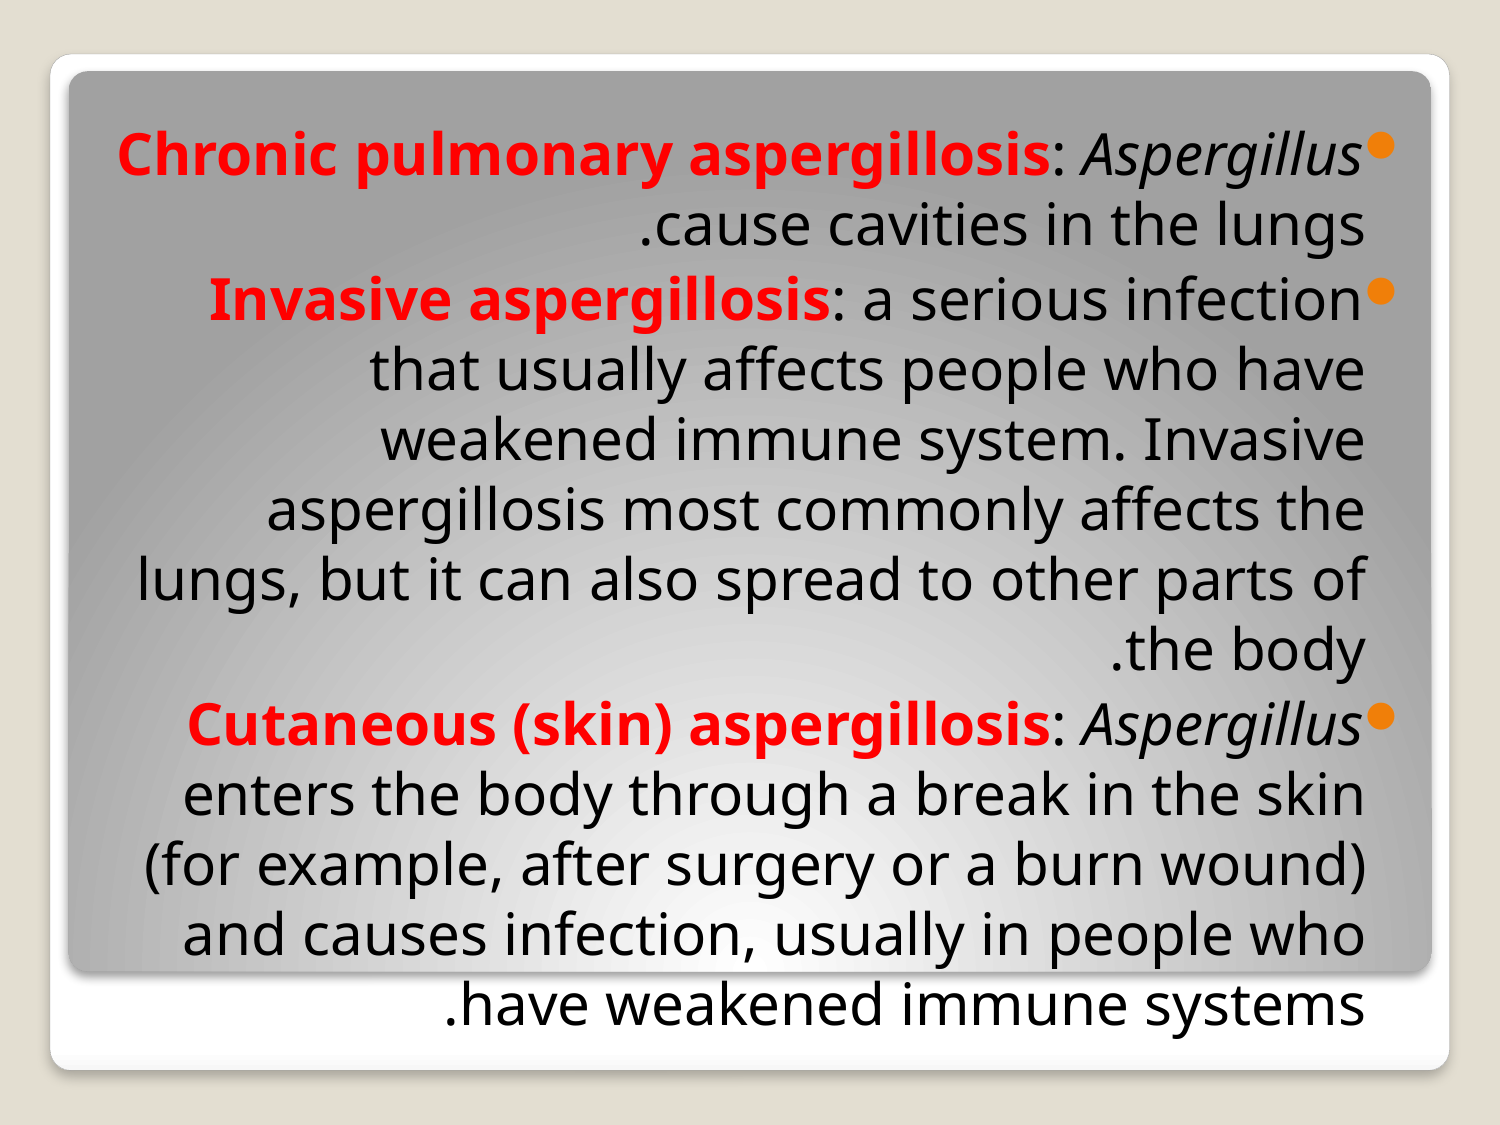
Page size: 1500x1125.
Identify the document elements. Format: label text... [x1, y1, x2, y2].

list Chronic pulmonary aspergillosis: Aspergillus cause cavities in the lungs. Invasive aspergillosis: a serious infection that usually affects people who have weakened immune system. Invasive aspergillosis most commonly affects the lungs, but it can also spread to other parts of the body. Cutaneous (skin) aspergillosis: Aspergillus enters the body through a break in the skin (for example, after surgery or a burn wound) and causes infection, usually in people who have weakened immune systems. [75, 101, 1425, 1005]
